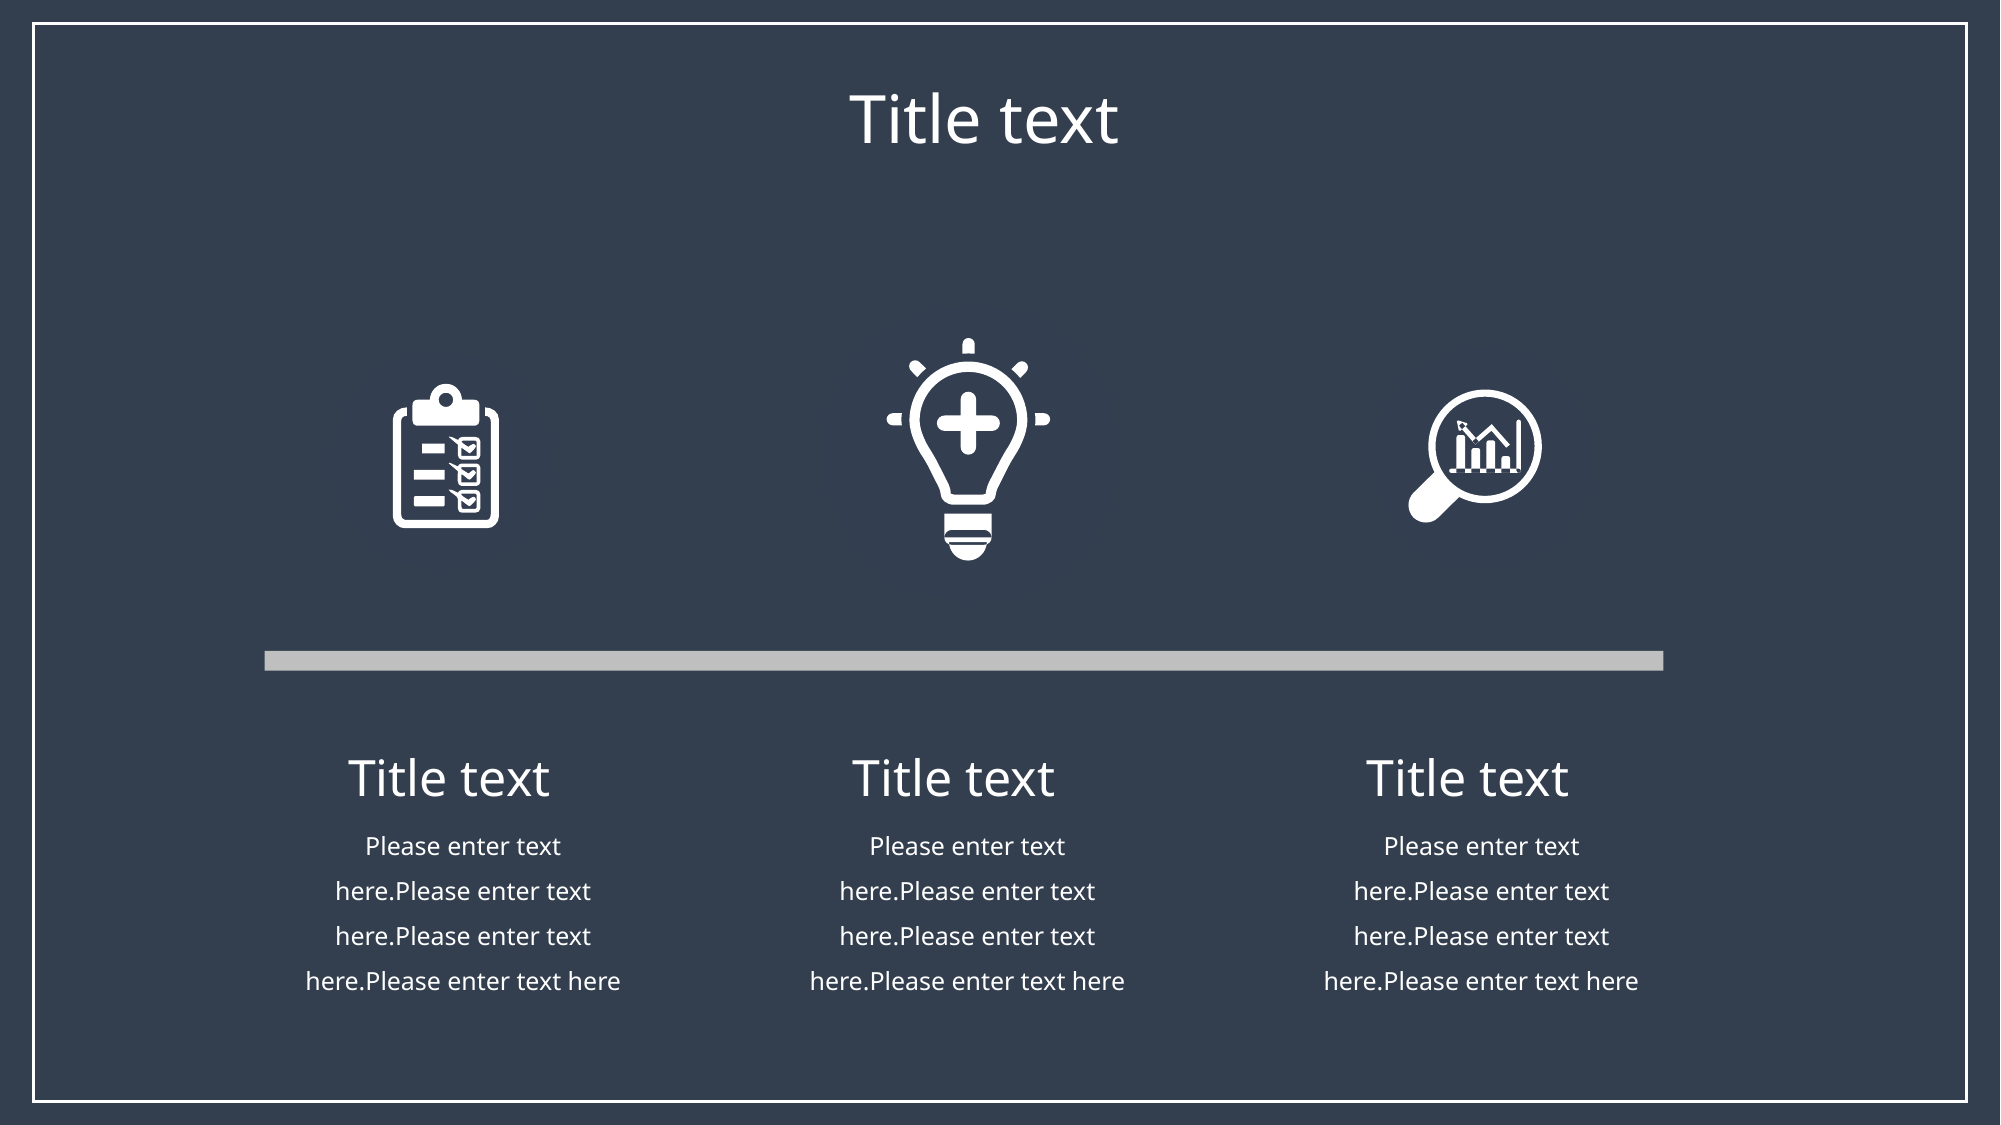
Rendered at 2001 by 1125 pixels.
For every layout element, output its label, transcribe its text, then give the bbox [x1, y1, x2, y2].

text_box Title text [281, 738, 618, 814]
text_box Title text [1299, 738, 1636, 814]
text_box [32, 23, 1968, 1102]
text_box Title text [785, 738, 1122, 814]
text_box Please enter text here.Please enter text here.Please enter text here.Please enter text here [785, 808, 1150, 1003]
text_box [1372, 348, 1592, 568]
text_box Title text [849, 76, 1151, 157]
text_box Please enter text here.Please enter text here.Please enter text here.Please enter text here [281, 808, 646, 1003]
text_box [263, 650, 1664, 672]
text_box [332, 351, 550, 570]
text_box Please enter text here.Please enter text here.Please enter text here.Please enter text here [1299, 808, 1664, 1003]
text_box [822, 305, 1119, 602]
